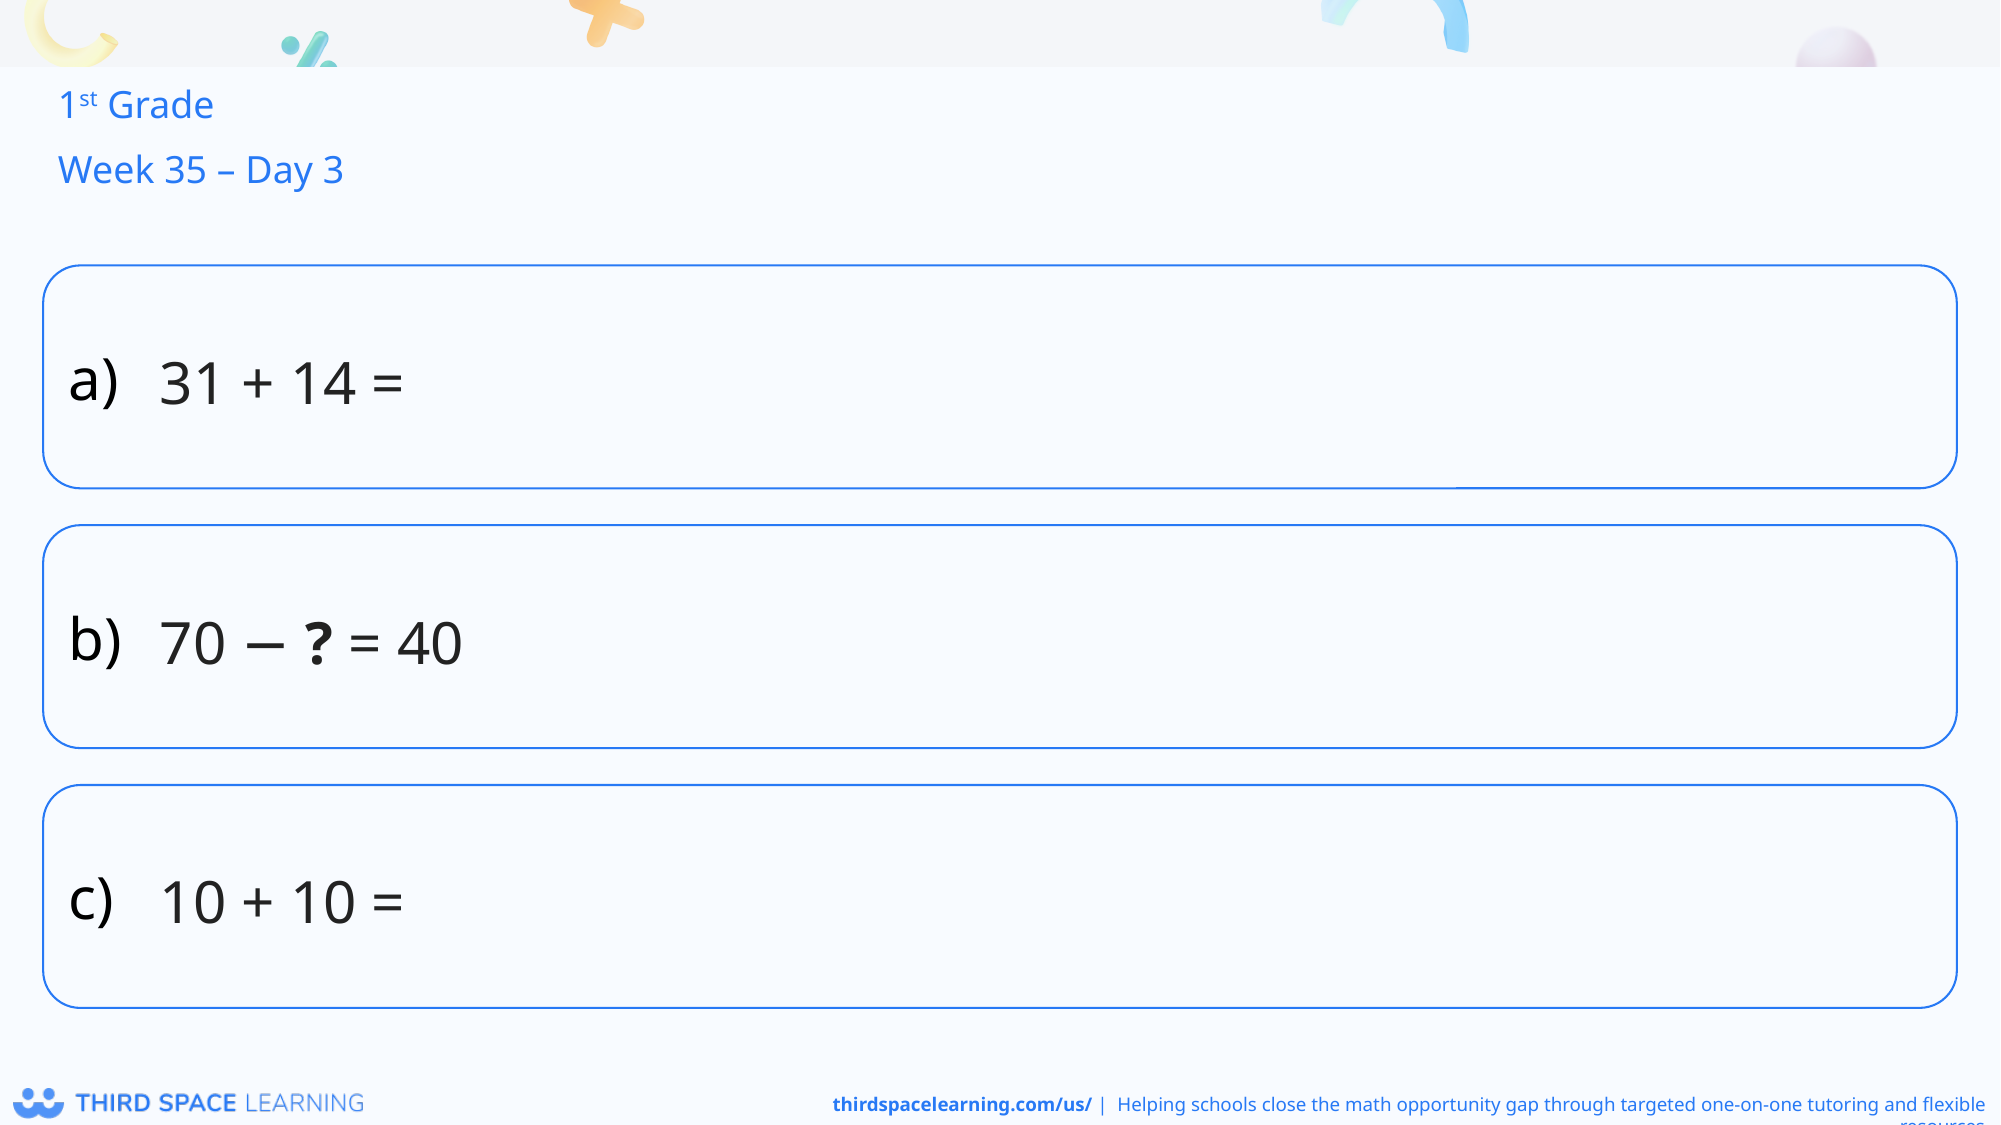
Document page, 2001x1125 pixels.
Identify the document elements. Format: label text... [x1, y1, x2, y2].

list 31 + 14 = [144, 288, 1922, 474]
list 70 − ? = 40 [144, 548, 1922, 734]
list 10 + 10 = [144, 807, 1922, 994]
text_box 1st Grade Week 35 – Day 3 [43, 73, 509, 212]
picture [13, 1088, 365, 1119]
picture [0, 0, 2000, 67]
